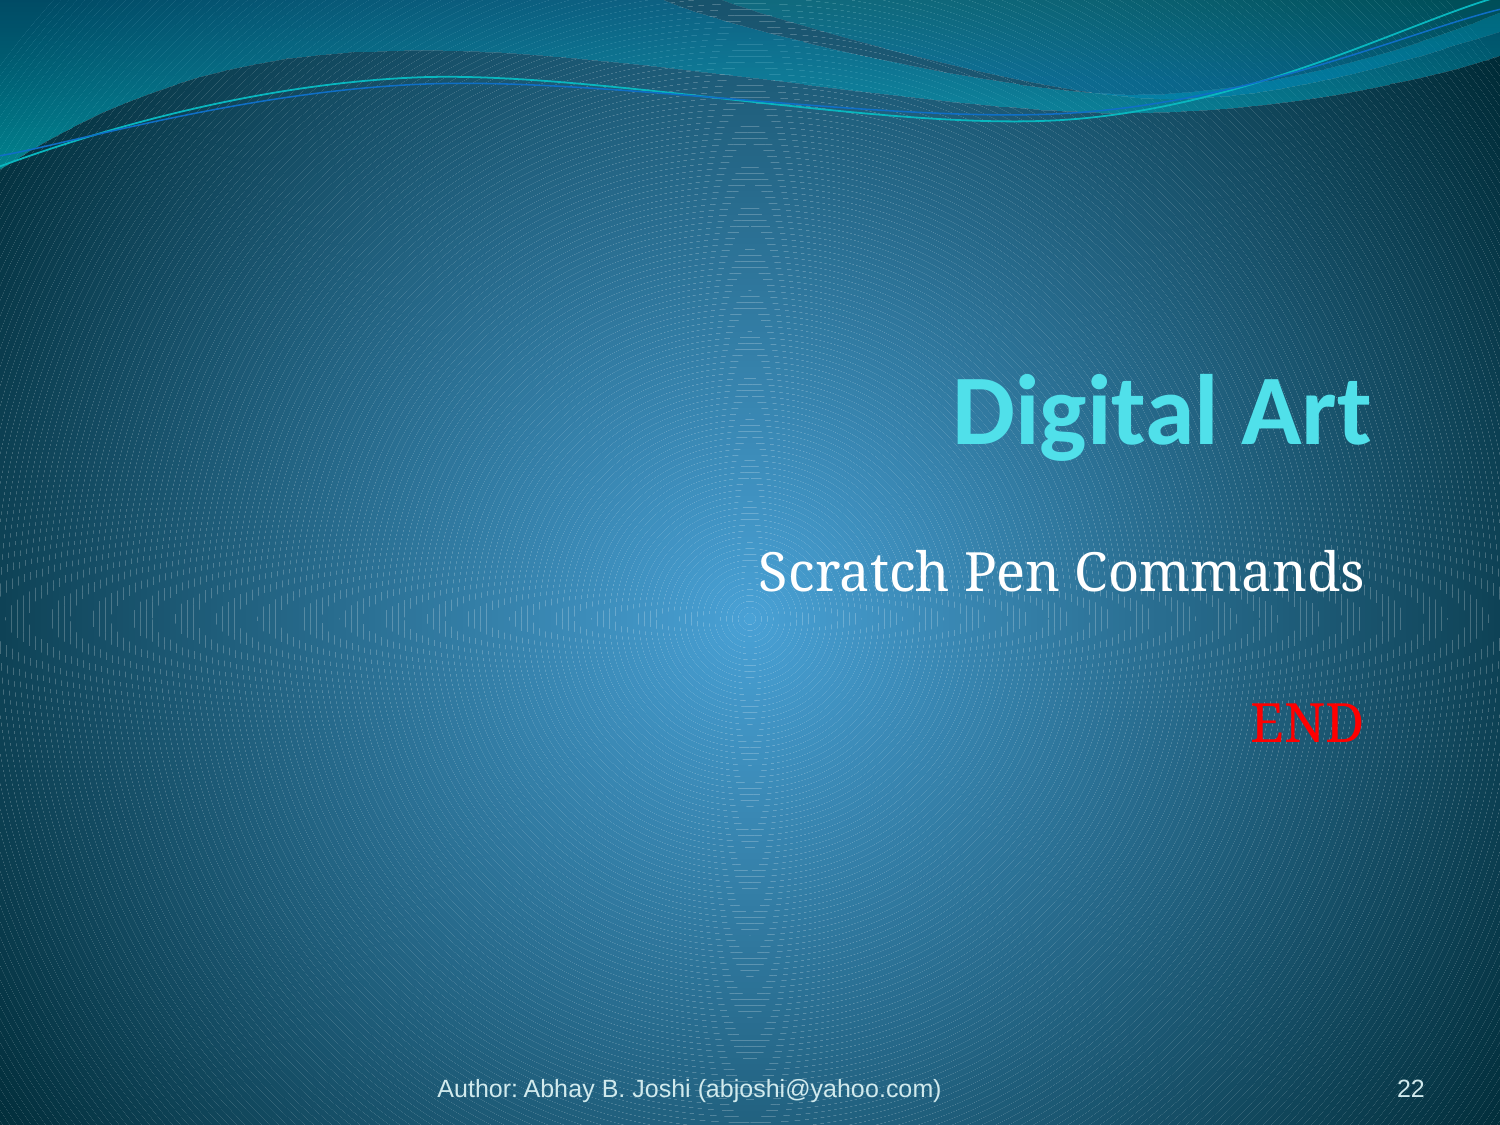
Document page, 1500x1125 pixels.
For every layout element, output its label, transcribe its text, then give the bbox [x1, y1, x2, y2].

title Digital Art [87, 224, 1376, 525]
slide_number 22 [1299, 1042, 1425, 1103]
footer Author: Abhay B. Joshi (abjoshi@yahoo.com) [437, 1042, 988, 1103]
subtitle Scratch Pen Commands END [87, 529, 1376, 818]
